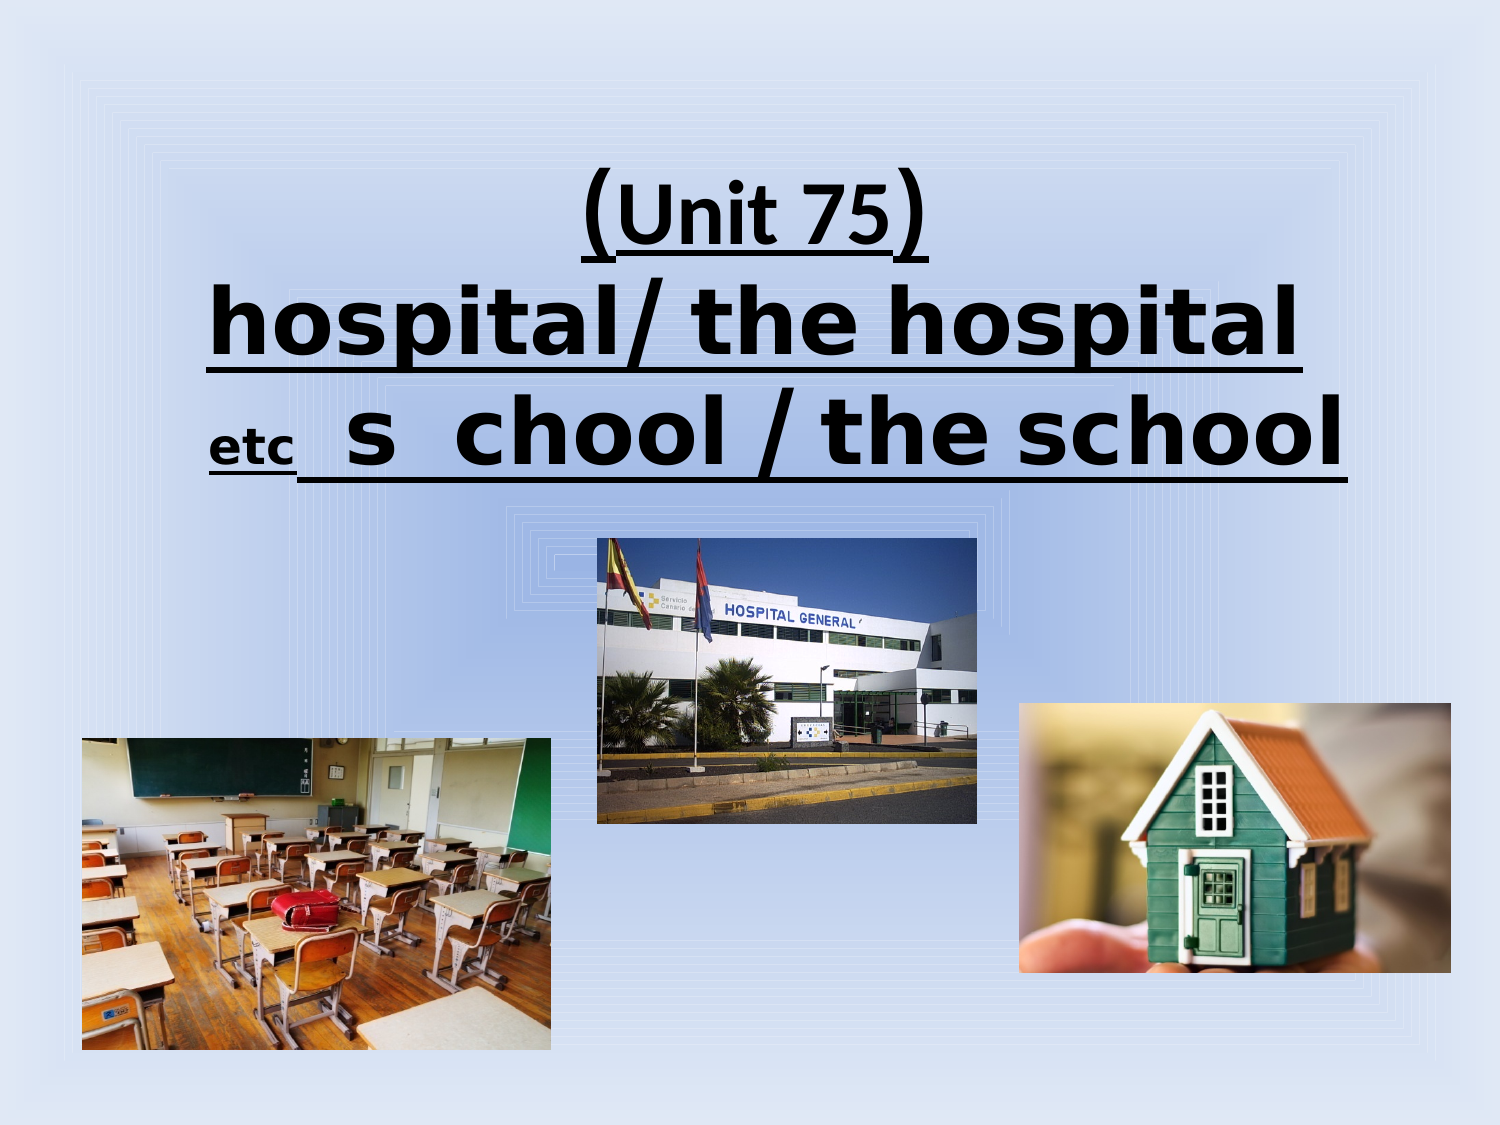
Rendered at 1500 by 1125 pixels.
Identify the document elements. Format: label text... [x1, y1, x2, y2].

picture [81, 737, 551, 1050]
picture [597, 538, 977, 824]
picture [1019, 702, 1451, 973]
title (Unit 75) hospital/ the hospital etc school / the school [117, 93, 1393, 762]
